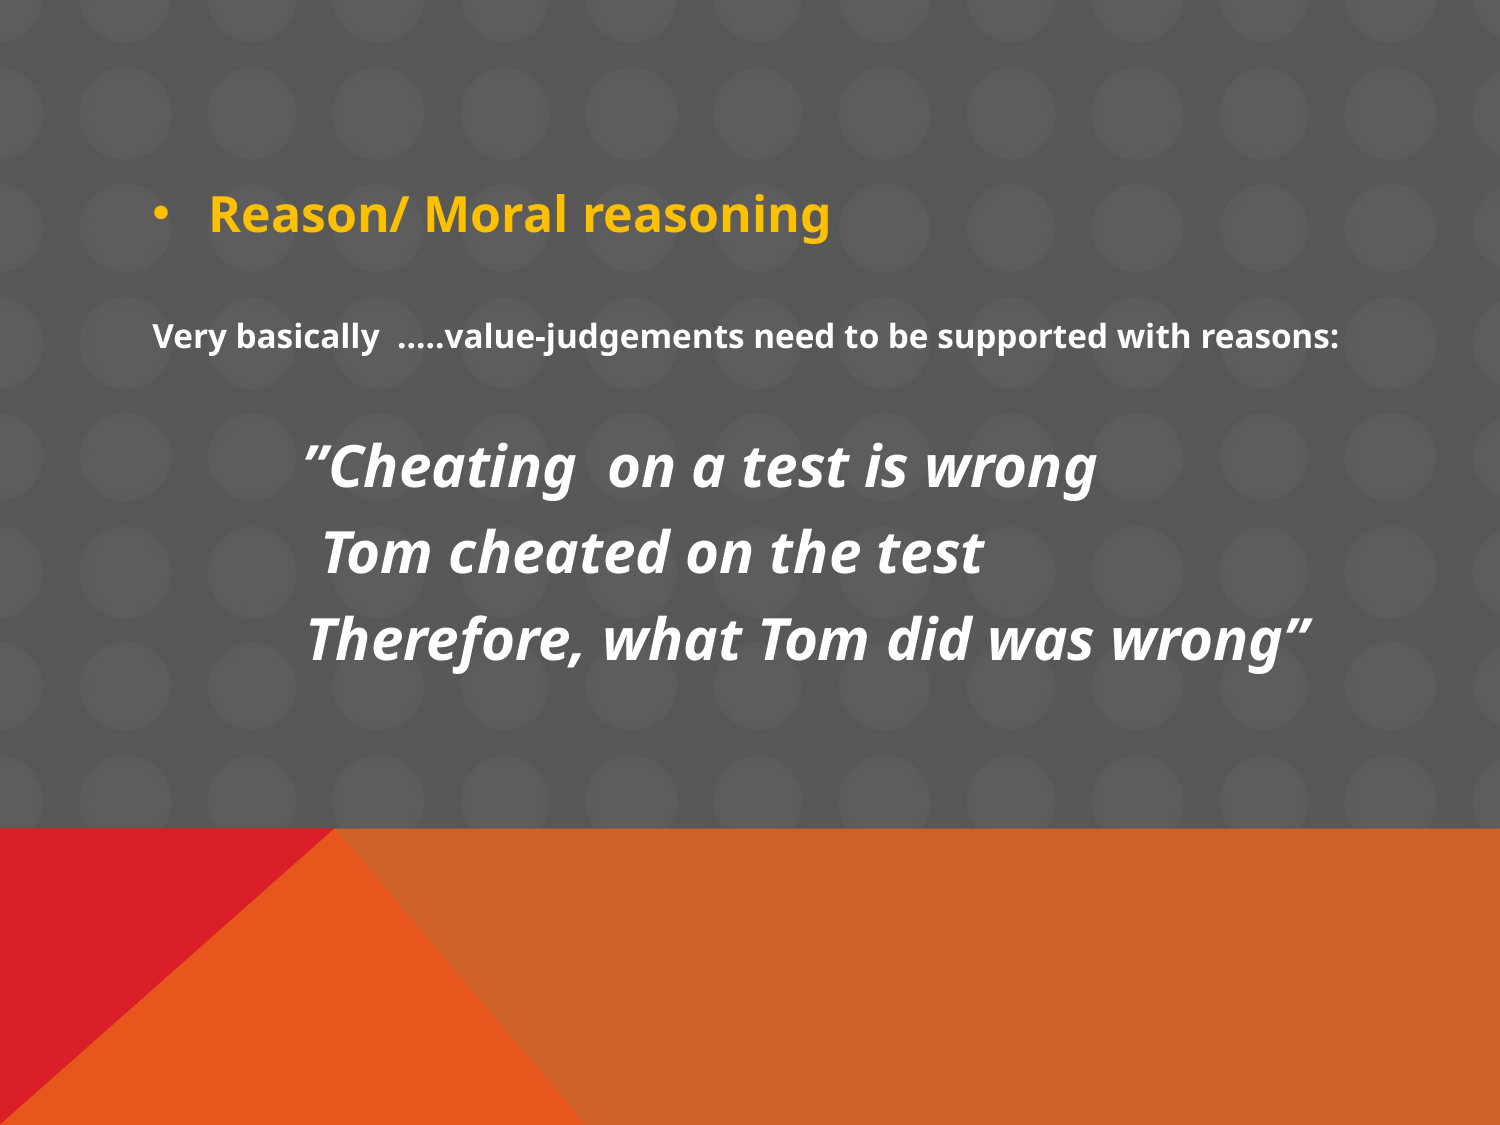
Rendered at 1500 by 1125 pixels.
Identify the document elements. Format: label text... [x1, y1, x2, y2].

list Reason/ Moral reasoning Very basically …..value-judgements need to be supported with reasons: ”Cheating on a test is wrong Tom cheated on the test Therefore, what Tom did was wrong” [137, 174, 1372, 763]
